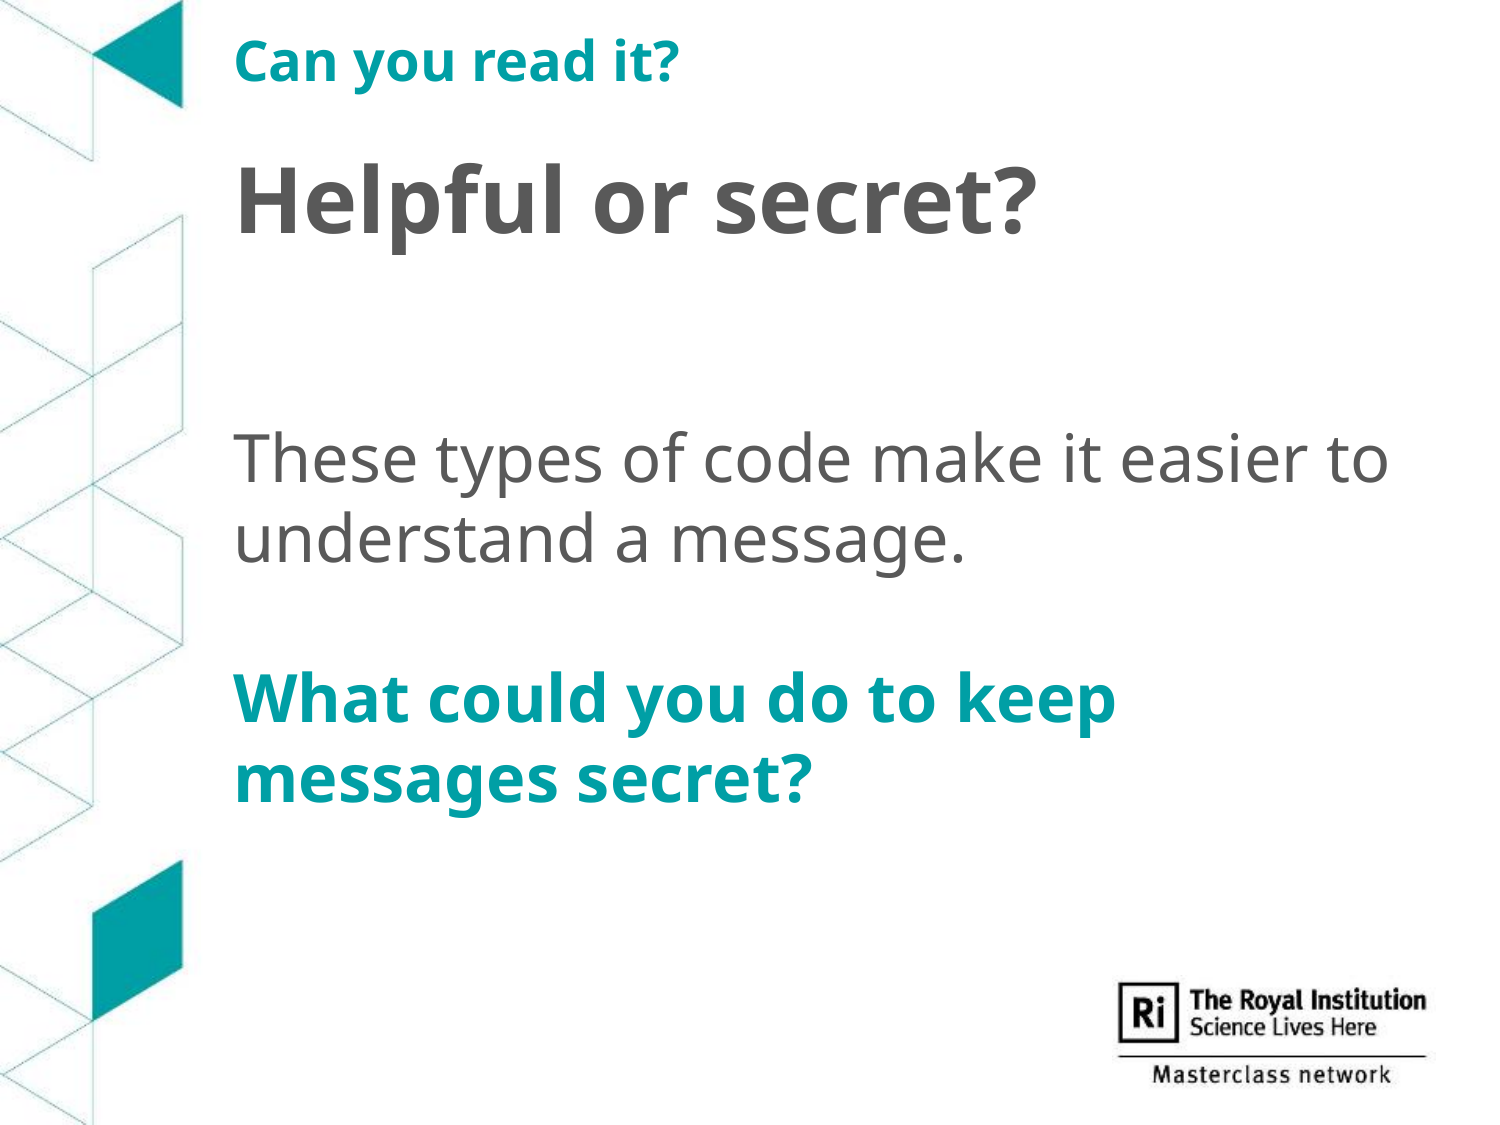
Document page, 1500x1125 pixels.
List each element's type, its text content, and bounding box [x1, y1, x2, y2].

picture [1112, 975, 1436, 1102]
text_box These types of code make it easier to understand a message. What could you do to keep messages secret? [218, 408, 1424, 824]
picture [0, 0, 215, 1125]
text_box Can you read it? [218, 17, 867, 100]
title Helpful or secret? [218, 103, 1176, 291]
